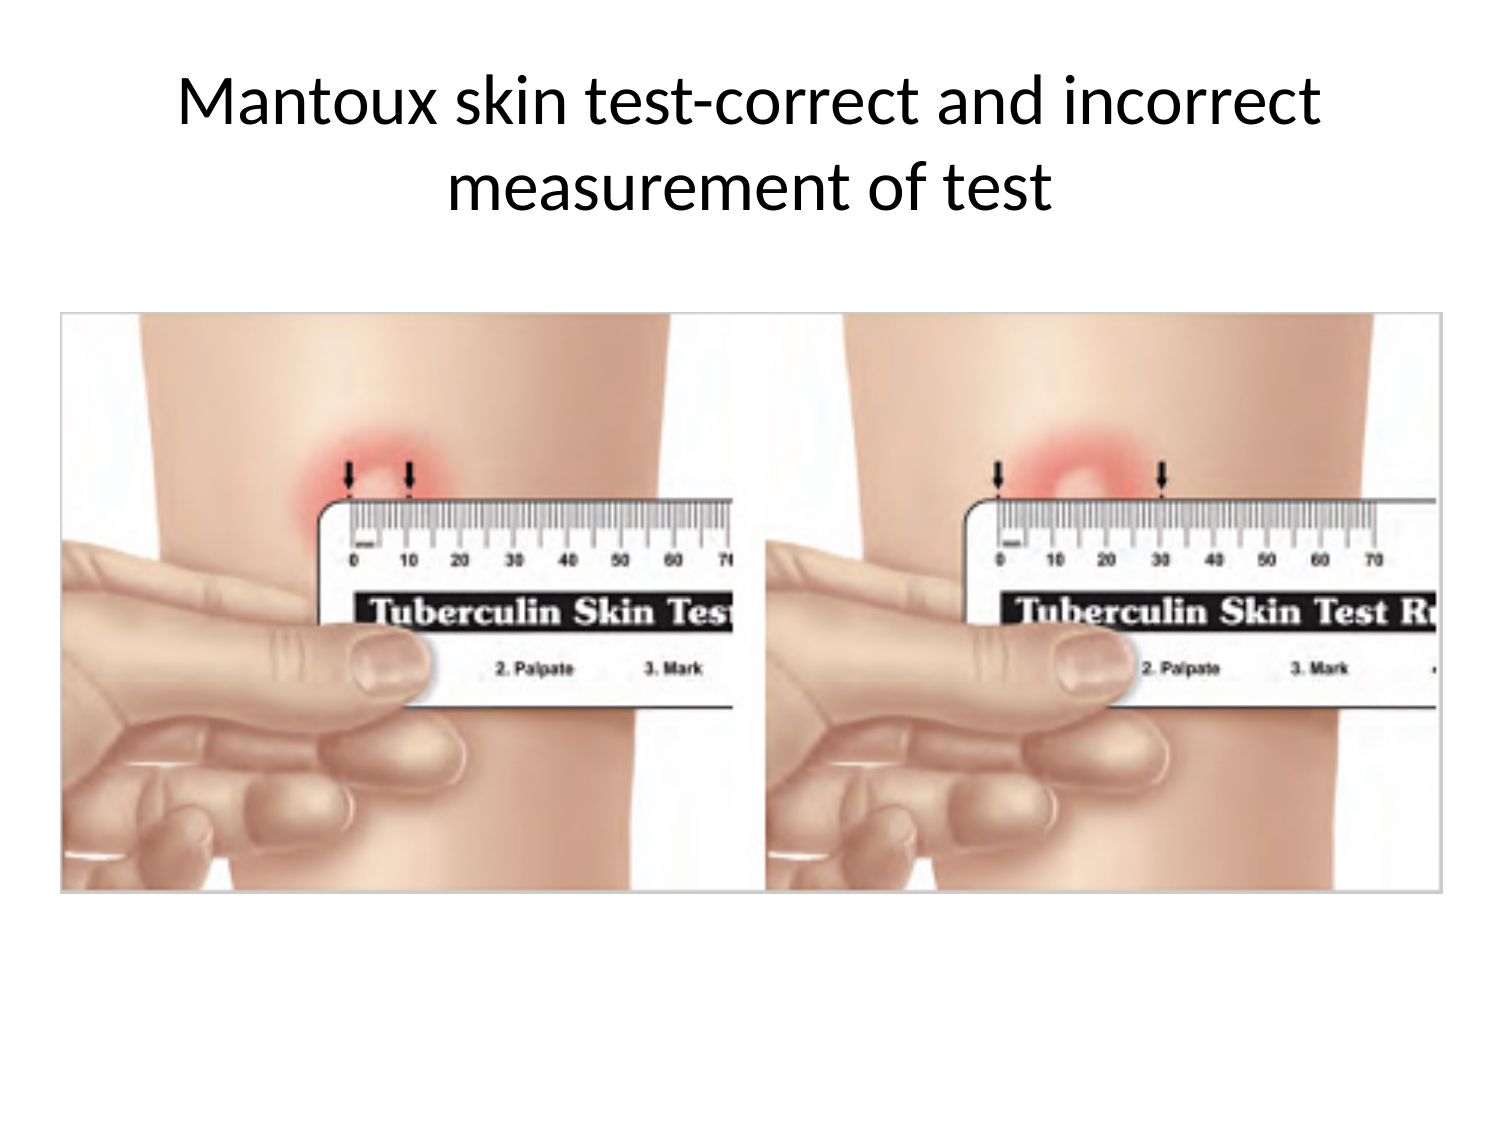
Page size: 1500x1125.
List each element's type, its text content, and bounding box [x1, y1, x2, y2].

picture [60, 312, 1443, 895]
title Mantoux skin test-correct and incorrect measurement of test [75, 45, 1425, 233]
